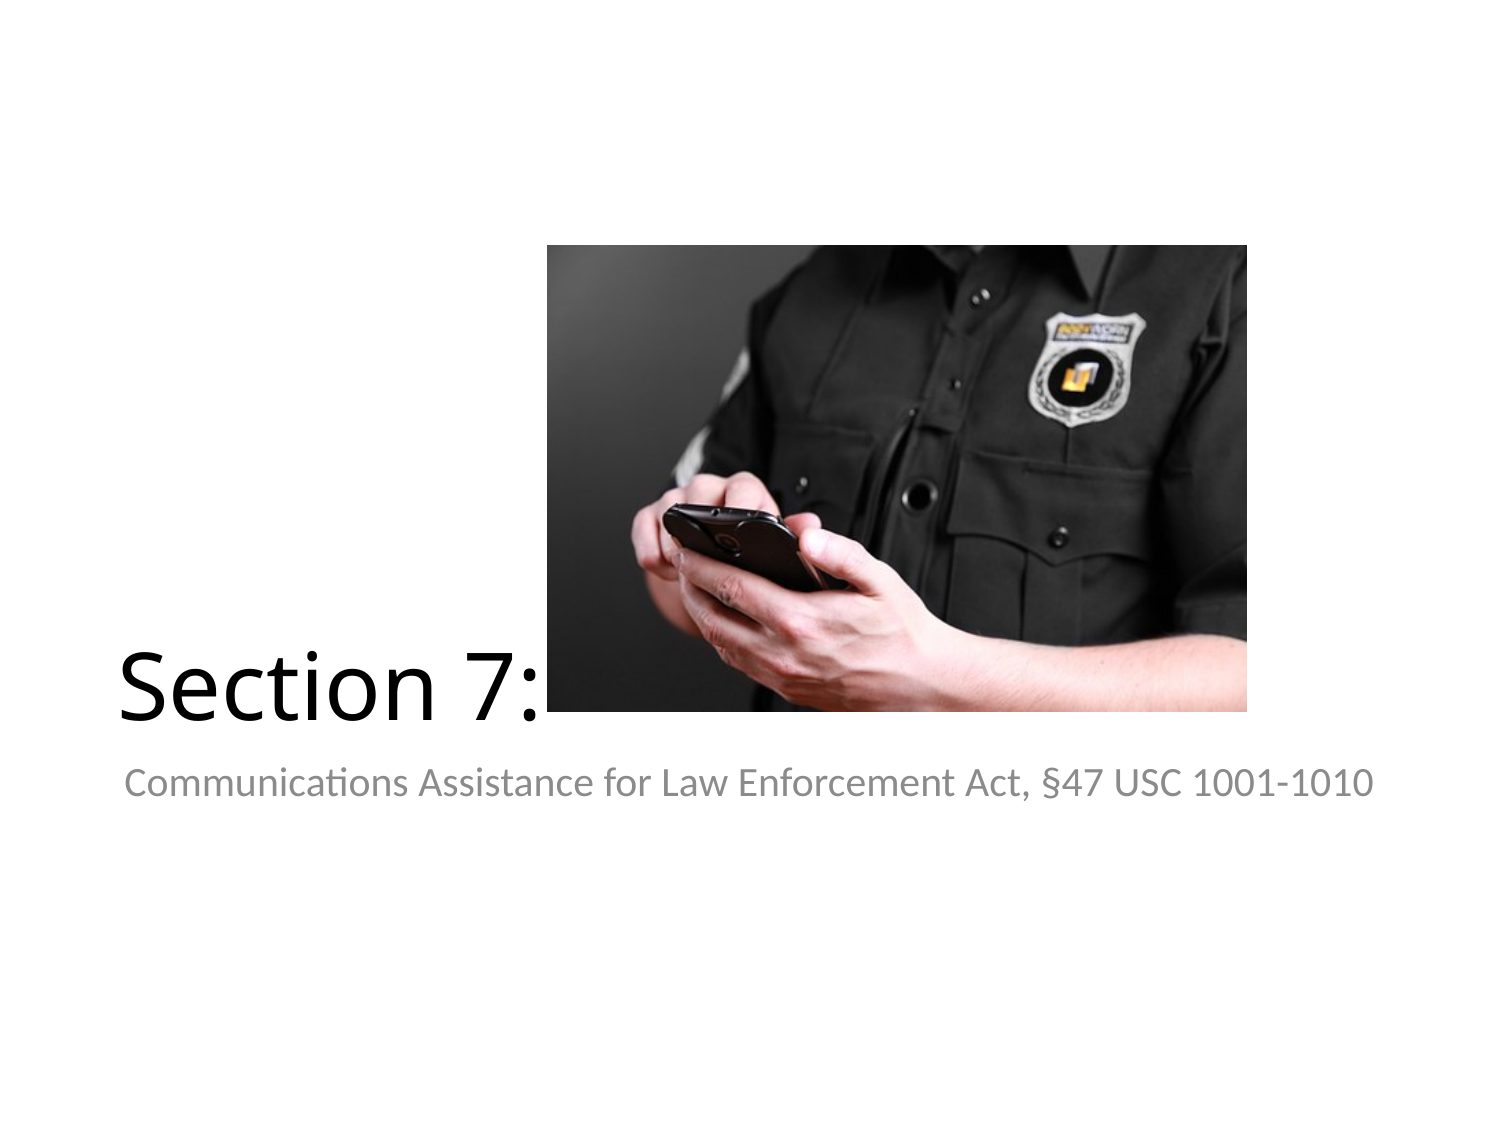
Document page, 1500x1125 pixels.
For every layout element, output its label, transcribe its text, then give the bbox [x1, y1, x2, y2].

picture [547, 245, 1247, 712]
title Section 7: [102, 280, 1397, 749]
list Communications Assistance for Law Enforcement Act, §47 USC 1001-1010 [52, 752, 1397, 1000]
